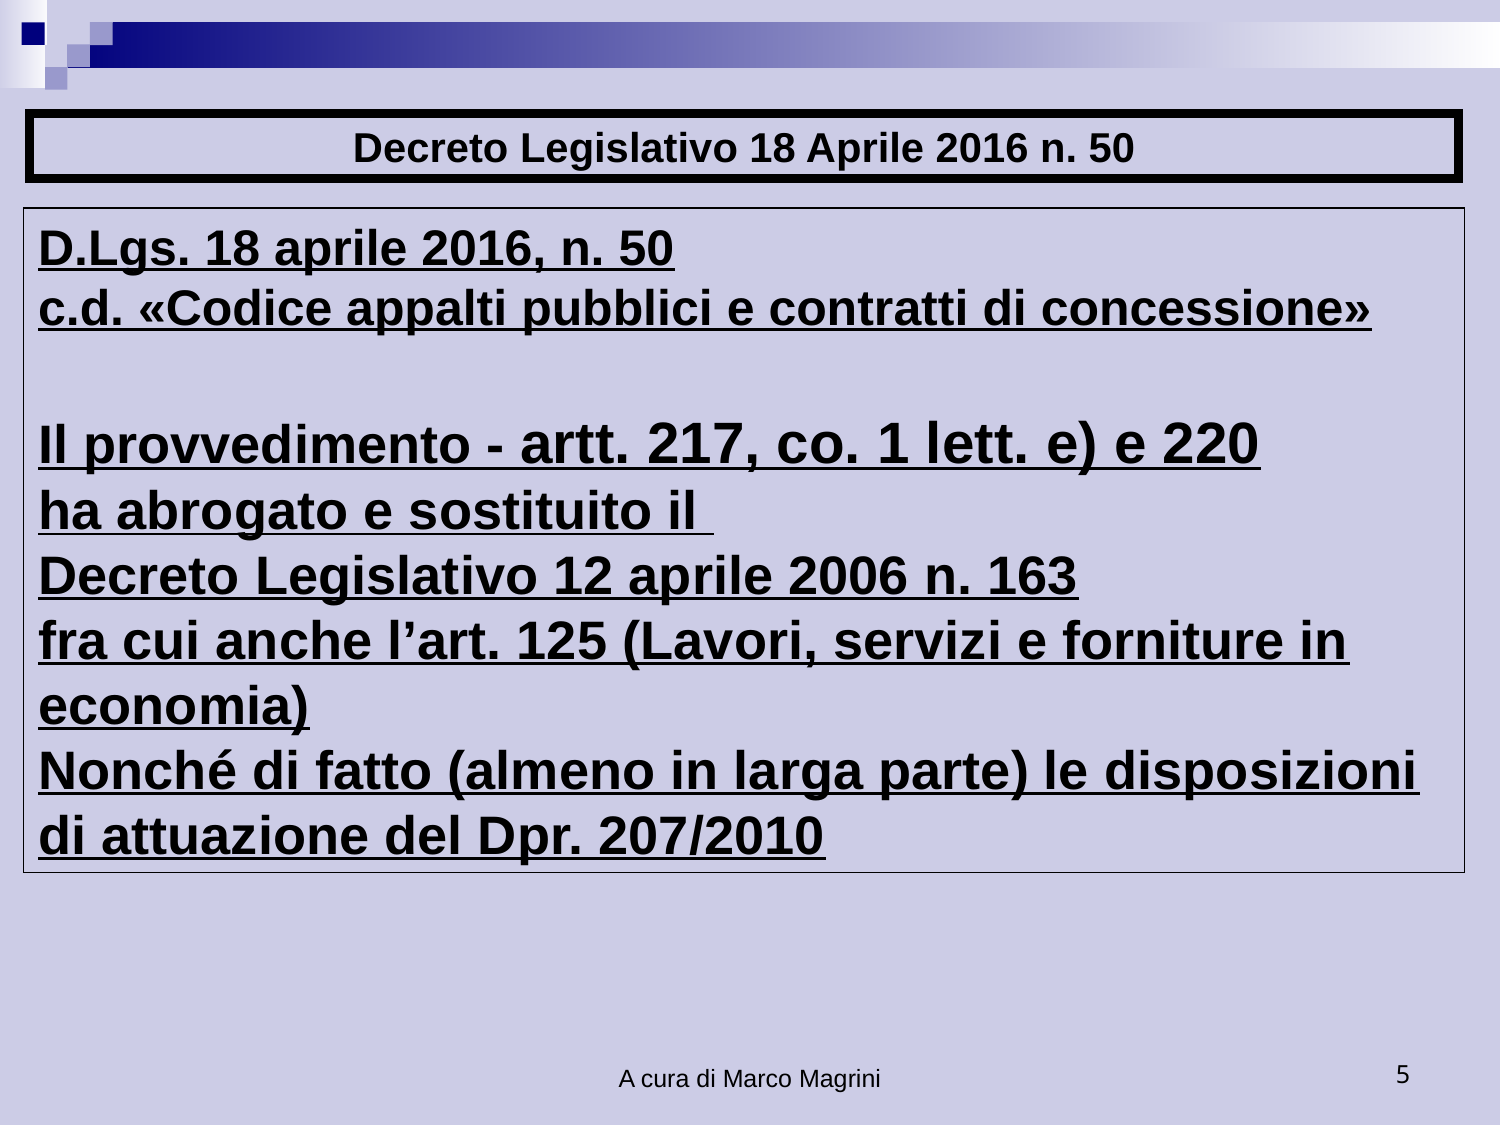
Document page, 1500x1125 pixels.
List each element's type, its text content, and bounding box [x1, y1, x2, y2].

slide_number 5 [1074, 1025, 1425, 1100]
text_box D.Lgs. 18 aprile 2016, n. 50 c.d. «Codice appalti pubblici e contratti di concessione» Il provvedimento - artt. 217, co. 1 lett. e) e 220 ha abrogato e sostituito il Decreto Legislativo 12 aprile 2006 n. 163 fra cui anche l’art. 125 (Lavori, servizi e forniture in economia) Nonché di fatto (almeno in larga parte) le disposizioni di attuazione del Dpr. 207/2010 [23, 207, 1465, 873]
footer A cura di Marco Magrini [512, 1025, 988, 1100]
text_box Decreto Legislativo 18 Aprile 2016 n. 50 [29, 113, 1459, 179]
